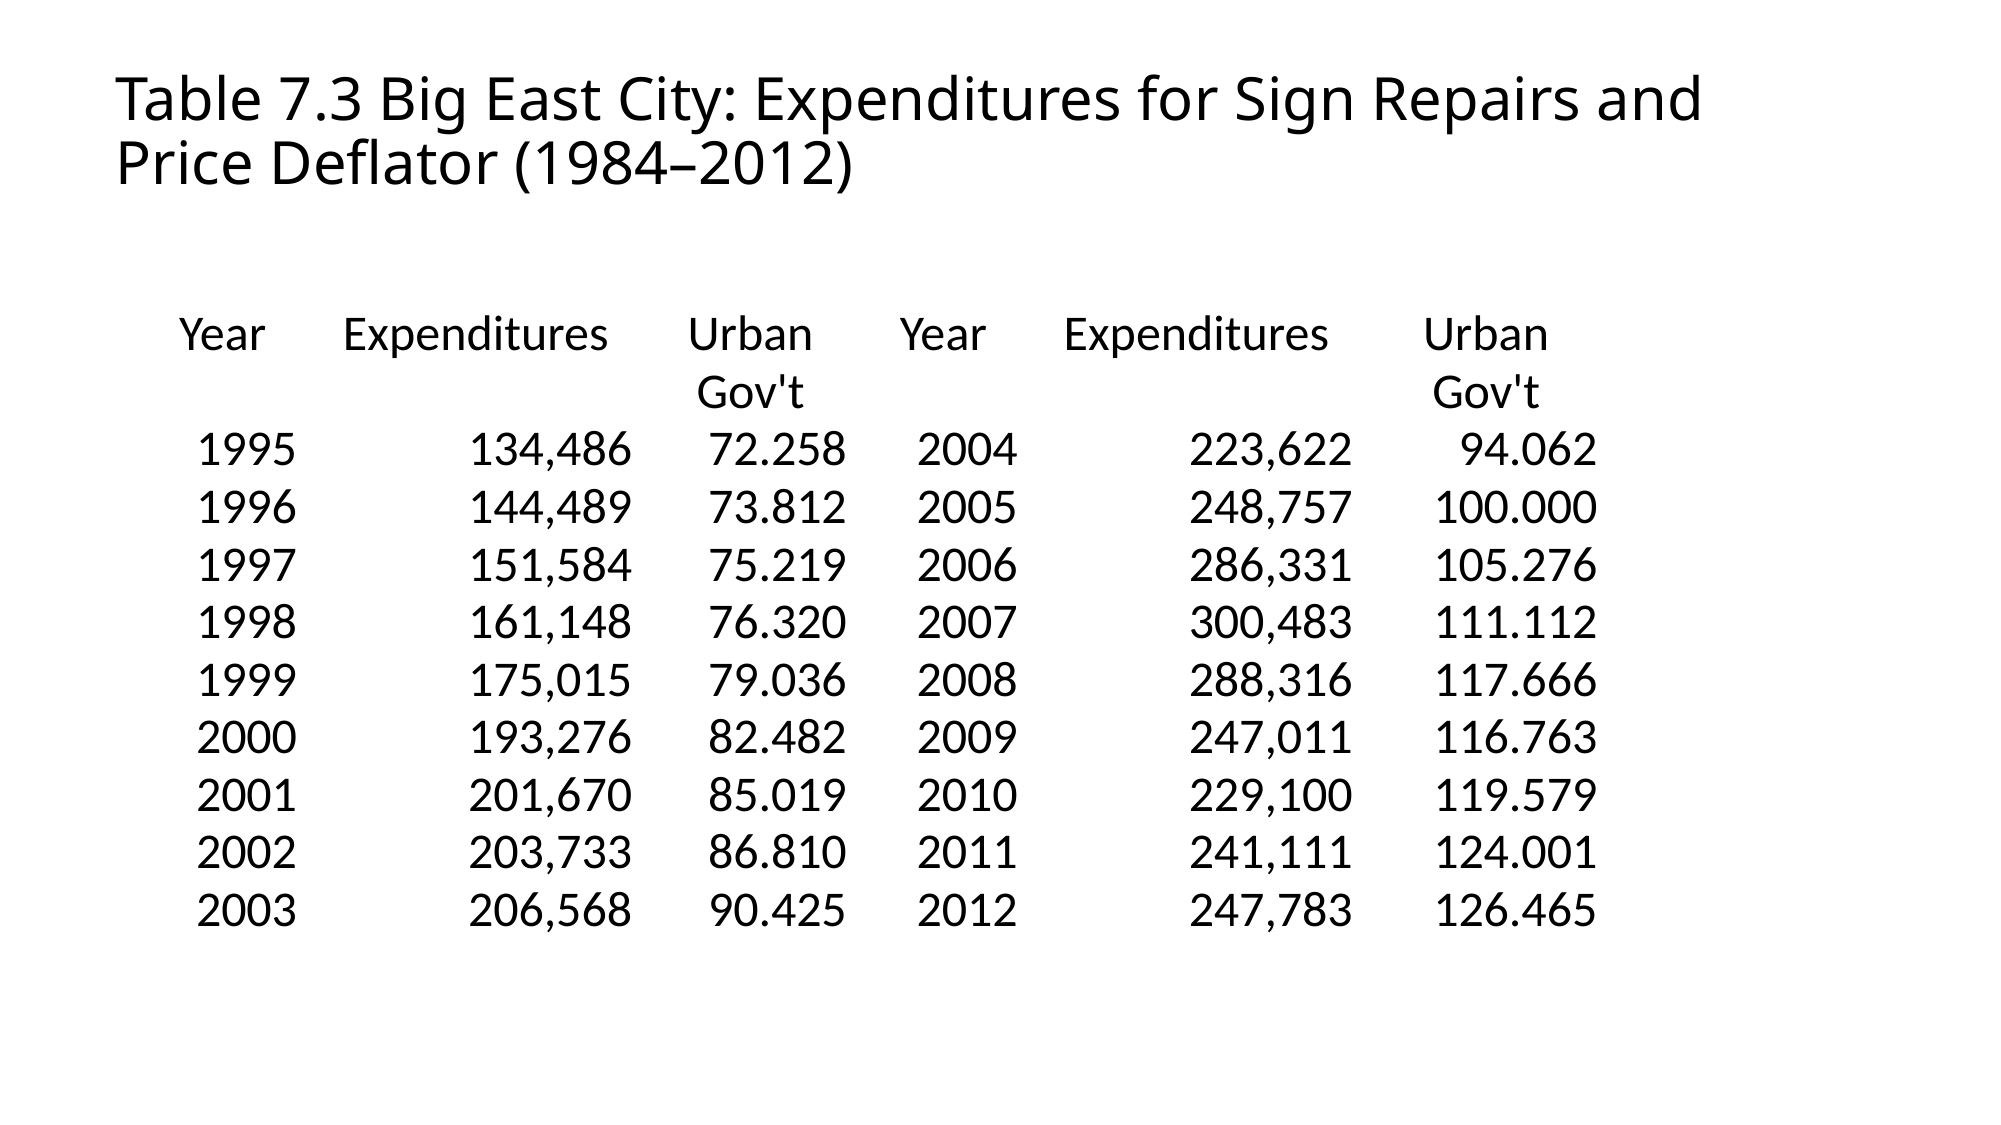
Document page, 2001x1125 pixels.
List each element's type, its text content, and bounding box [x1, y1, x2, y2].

table_cell 90.425 [643, 881, 858, 939]
table_cell 119.579 [1364, 766, 1608, 824]
table_cell 2009 [858, 709, 1029, 766]
table_cell 206,568 [308, 881, 643, 939]
table_cell 286,331 [1029, 536, 1364, 594]
table_cell 2006 [858, 536, 1029, 594]
table_cell 201,670 [308, 766, 643, 824]
table_cell 229,100 [1029, 766, 1364, 824]
table_cell 116.763 [1364, 709, 1608, 766]
table_header Year [858, 306, 1029, 421]
table_cell 203,733 [308, 824, 643, 881]
table_cell 2010 [858, 766, 1029, 824]
table_cell 2005 [858, 478, 1029, 536]
table_cell 288,316 [1029, 651, 1364, 709]
table_cell 248,757 [1029, 478, 1364, 536]
table_cell 75.219 [643, 536, 858, 594]
table_cell 247,011 [1029, 709, 1364, 766]
table_cell 85.019 [643, 766, 858, 824]
table_cell 193,276 [308, 709, 643, 766]
table_cell 73.812 [643, 478, 858, 536]
table_cell 126.465 [1364, 881, 1608, 939]
table_cell 76.320 [643, 594, 858, 651]
title Table 7.3 Big East City: Expenditures for Sign Repairs and Price Deflator (1984–2012) [100, 59, 1863, 278]
table_cell 72.258 [643, 421, 858, 478]
table_cell 2007 [858, 594, 1029, 651]
table_cell 111.112 [1364, 594, 1608, 651]
table_cell 100.000 [1364, 478, 1608, 536]
table_cell 151,584 [308, 536, 643, 594]
table_header Expenditures [308, 306, 643, 421]
table_cell 1995 [137, 421, 308, 478]
table_cell 86.810 [643, 824, 858, 881]
table_cell 82.482 [643, 709, 858, 766]
table_cell 2001 [137, 766, 308, 824]
table_cell 105.276 [1364, 536, 1608, 594]
table_cell 2002 [137, 824, 308, 881]
table_cell 1999 [137, 651, 308, 709]
table_cell 241,111 [1029, 824, 1364, 881]
table_header Year [137, 306, 308, 421]
table_cell 2012 [858, 881, 1029, 939]
table_cell 2011 [858, 824, 1029, 881]
table_cell 79.036 [643, 651, 858, 709]
table_cell 247,783 [1029, 881, 1364, 939]
table_cell 124.001 [1364, 824, 1608, 881]
table_cell 1998 [137, 594, 308, 651]
table_cell 2008 [858, 651, 1029, 709]
table_cell 1996 [137, 478, 308, 536]
table_cell 2000 [137, 709, 308, 766]
table_cell 2004 [858, 421, 1029, 478]
table_header Expenditures [1029, 306, 1364, 421]
table_cell 2003 [137, 881, 308, 939]
table_cell 144,489 [308, 478, 643, 536]
table_cell 223,622 [1029, 421, 1364, 478]
table_cell 134,486 [308, 421, 643, 478]
table_cell 1997 [137, 536, 308, 594]
table_cell 175,015 [308, 651, 643, 709]
table_cell 161,148 [308, 594, 643, 651]
table_header Urban Gov't [1364, 306, 1608, 421]
table_cell 117.666 [1364, 651, 1608, 709]
table_header Urban Gov't [643, 306, 858, 421]
table_cell 300,483 [1029, 594, 1364, 651]
table_cell 94.062 [1364, 421, 1608, 478]
